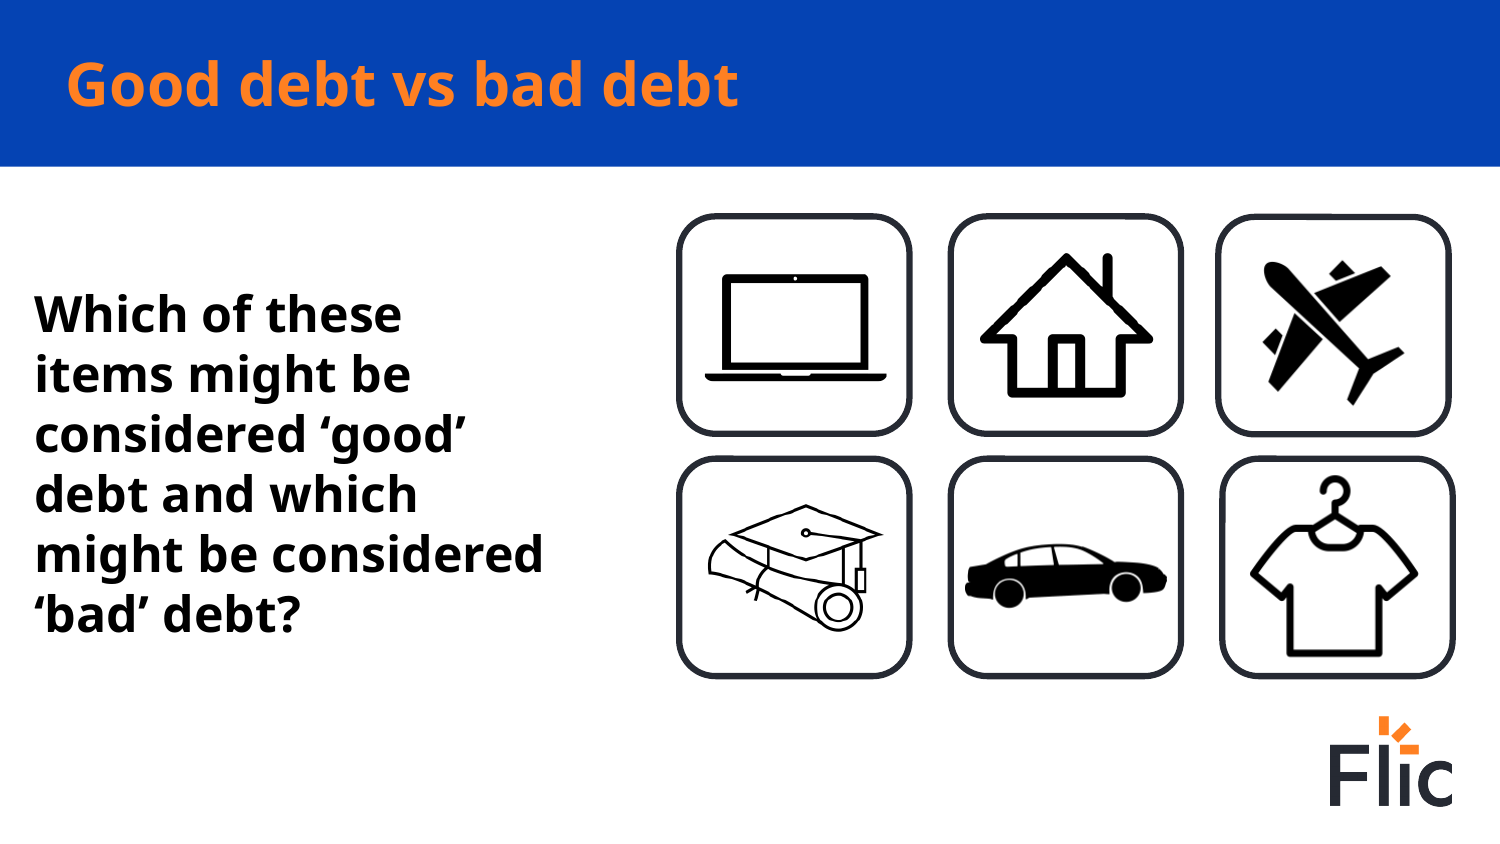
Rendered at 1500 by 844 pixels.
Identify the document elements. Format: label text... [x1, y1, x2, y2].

picture [698, 229, 890, 421]
title Good debt vs bad debt [50, 39, 1320, 125]
text_box [950, 458, 1182, 665]
text_box [1241, 458, 1437, 465]
picture [965, 467, 1167, 668]
text_box [1222, 472, 1230, 663]
text_box [679, 216, 910, 434]
picture [1330, 716, 1452, 807]
text_box [950, 216, 1182, 434]
text_box [679, 458, 910, 677]
text_box [1438, 465, 1453, 667]
picture [1235, 465, 1437, 671]
picture [1232, 229, 1434, 436]
text_box [1218, 216, 1449, 422]
text_box Which of these items might be considered ‘good’ debt and which might be considered ‘bad’ debt? [19, 267, 566, 658]
picture [698, 472, 890, 663]
picture [970, 229, 1162, 421]
